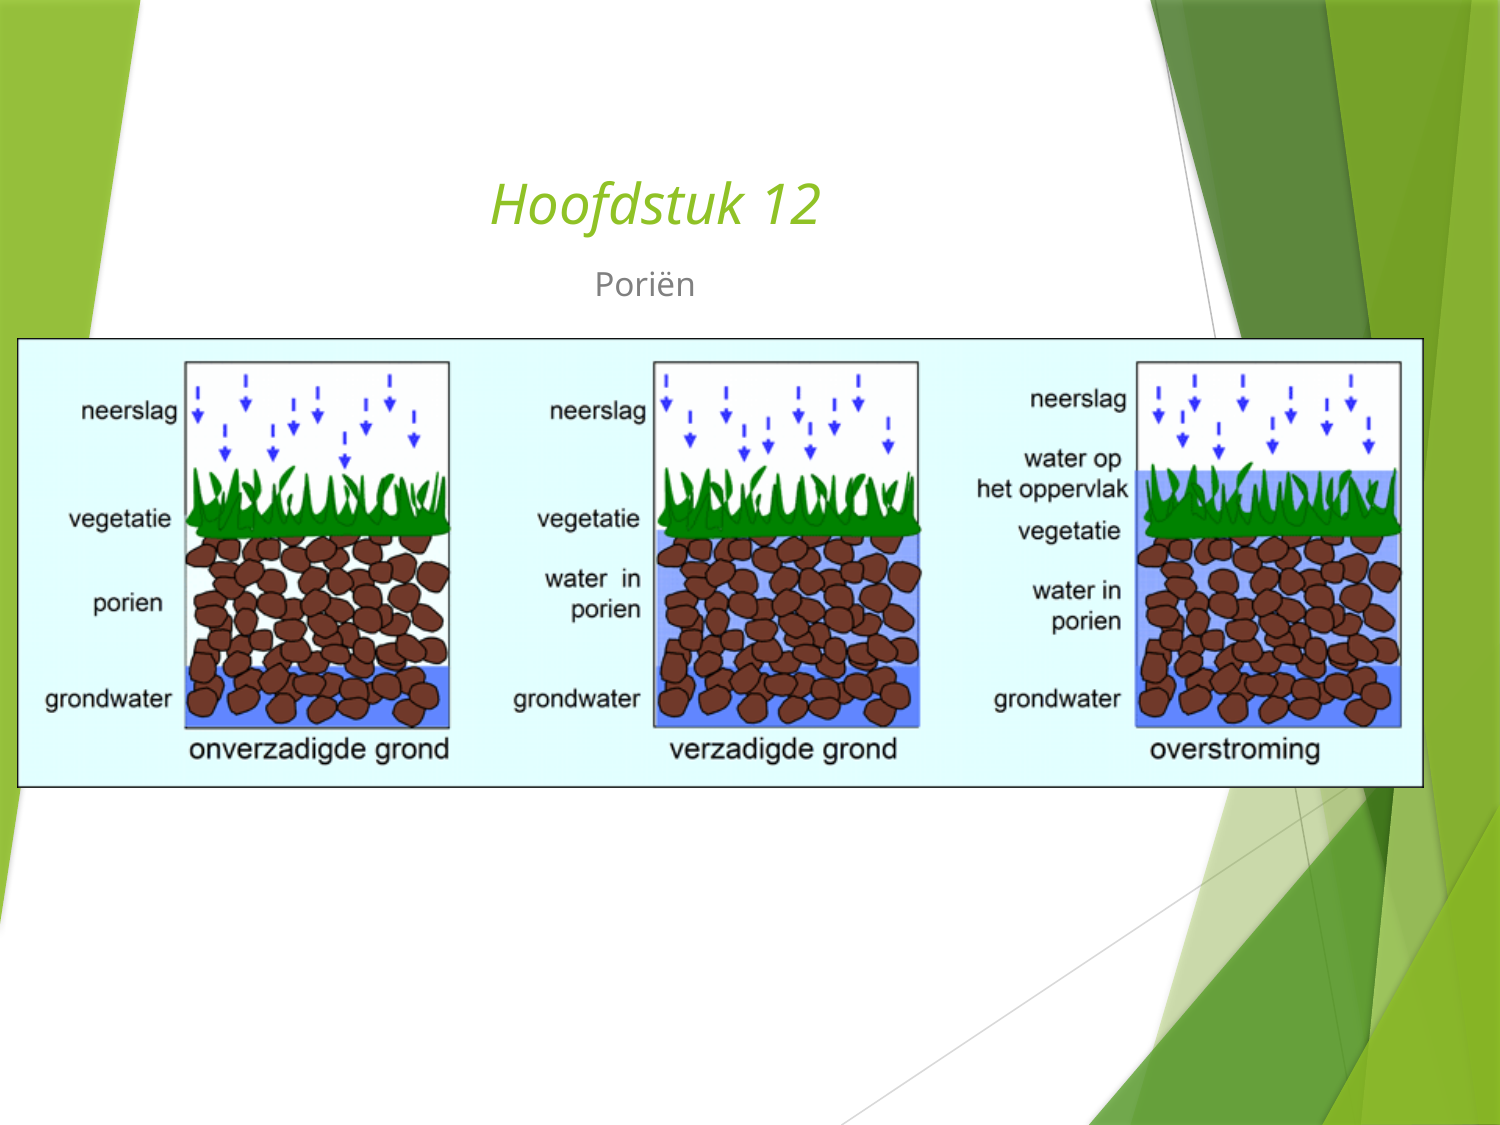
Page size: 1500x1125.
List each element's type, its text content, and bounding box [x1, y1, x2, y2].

subtitle Poriën [64, 796, 1235, 882]
subtitle Poriën [64, 255, 1235, 336]
title Hoofdstuk 12 [112, 101, 1199, 244]
picture [17, 337, 1425, 789]
